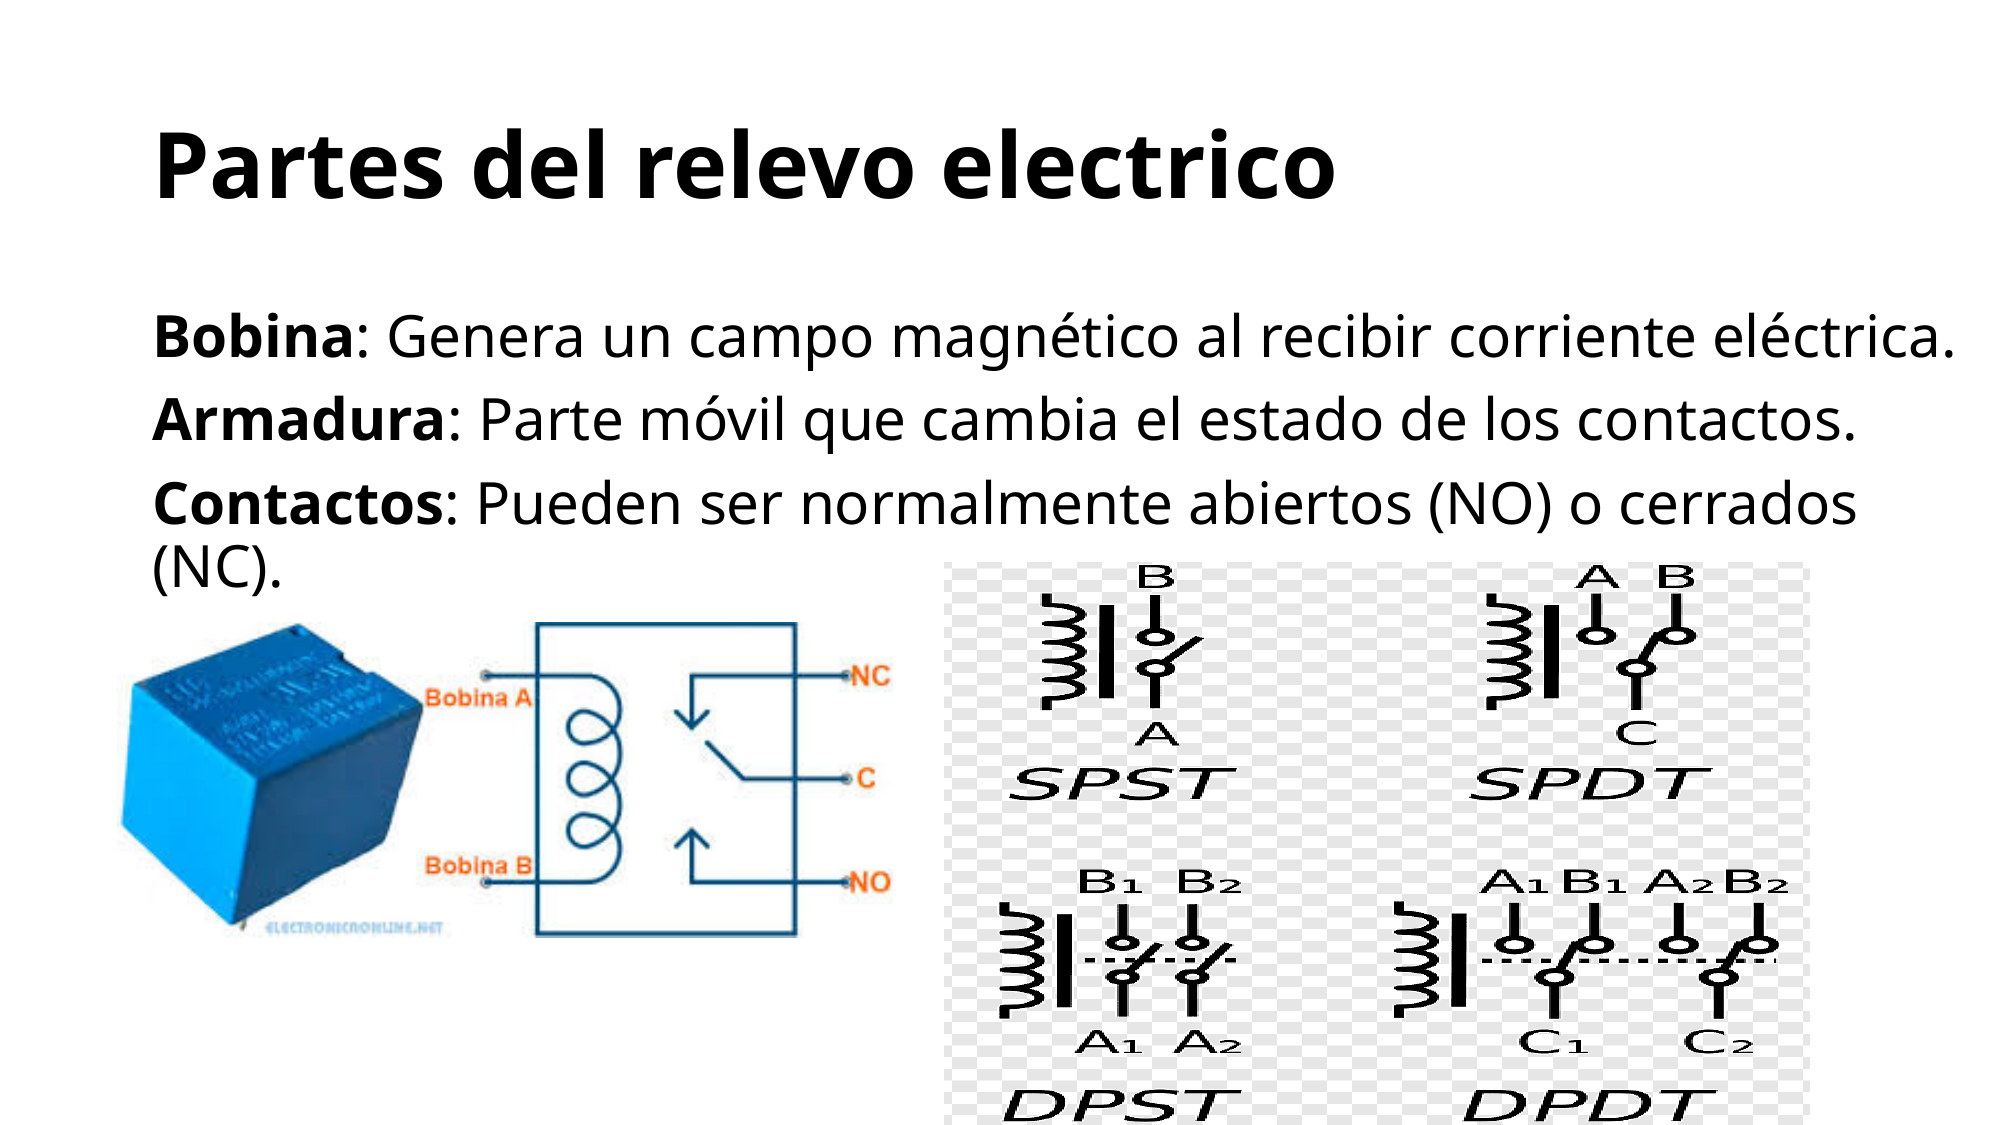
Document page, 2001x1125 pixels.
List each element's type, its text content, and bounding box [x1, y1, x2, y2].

list Bobina: Genera un campo magnético al recibir corriente eléctrica. Armadura: Parte móvil que cambia el estado de los contactos. Contactos: Pueden ser normalmente abiertos (NO) o cerrados (NC). [137, 299, 2000, 1014]
picture [943, 561, 1811, 1125]
picture [116, 621, 894, 938]
title Partes del relevo electrico [137, 59, 1863, 278]
